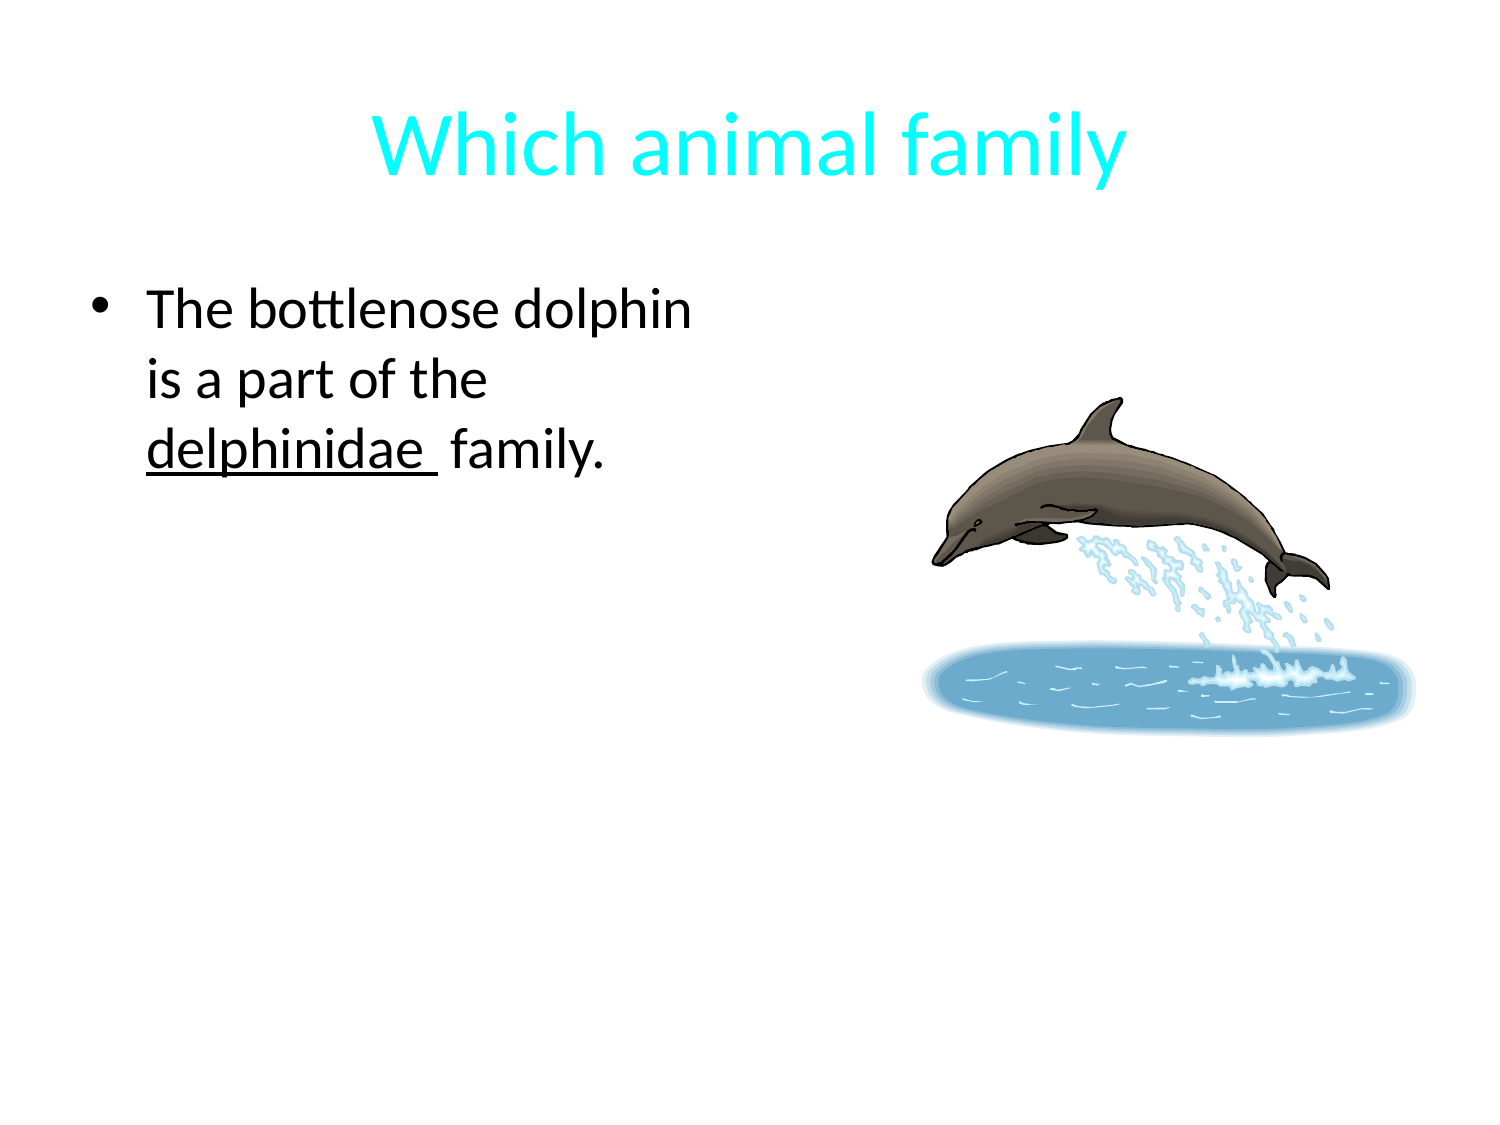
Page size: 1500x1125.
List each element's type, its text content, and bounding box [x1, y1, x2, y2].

title Which animal family [75, 45, 1425, 233]
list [915, 396, 1422, 741]
list The bottlenose dolphin is a part of the delphinidae family. [75, 262, 738, 1005]
